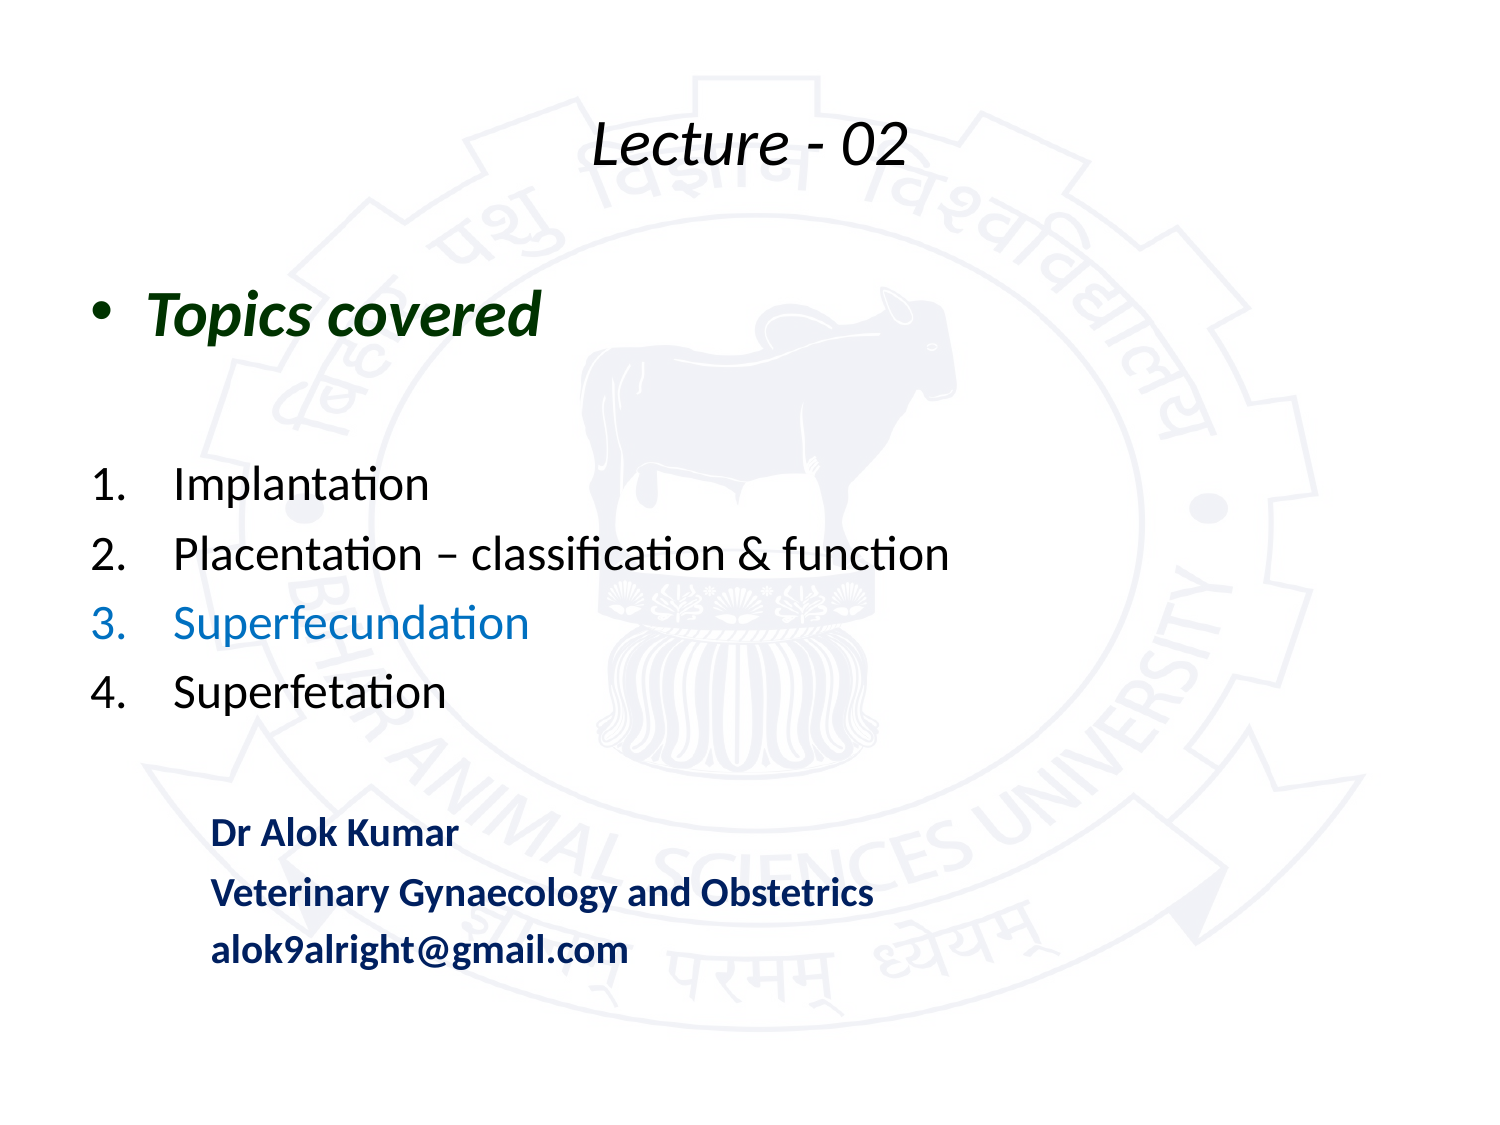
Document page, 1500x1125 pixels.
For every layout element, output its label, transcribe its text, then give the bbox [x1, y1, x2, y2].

list Topics covered Implantation Placentation – classification & function Superfecundation Superfetation Dr Alok Kumar Veterinary Gynaecology and Obstetrics alok9alright@gmail.com [75, 262, 1425, 1005]
title Lecture - 02 [75, 45, 1425, 233]
